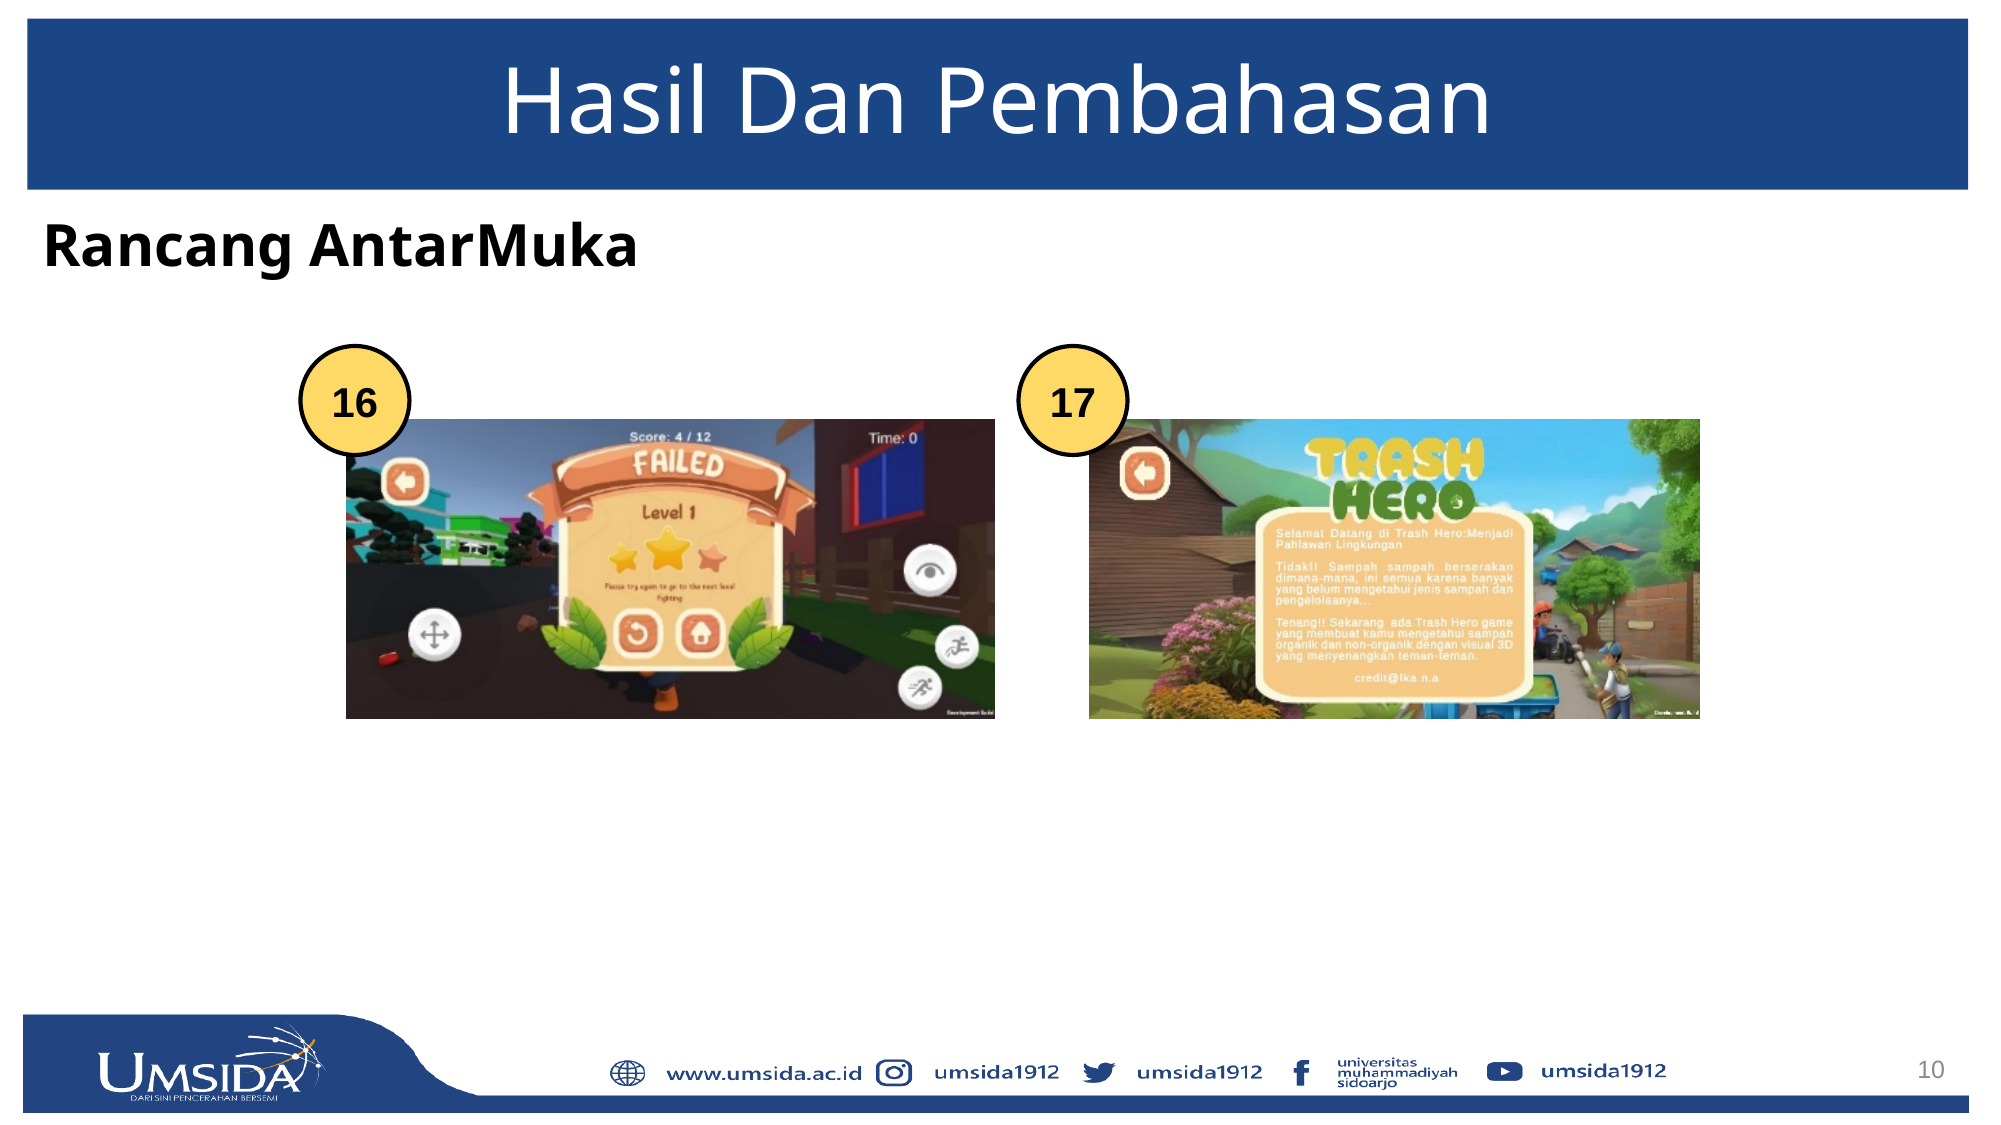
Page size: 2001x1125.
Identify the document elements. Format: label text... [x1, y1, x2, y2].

text_box 17 [1016, 343, 1130, 458]
list Rancang AntarMuka [27, 200, 738, 299]
picture [23, 18, 1969, 1113]
text_box 16 [298, 343, 412, 456]
title Hasil Dan Pembahasan [27, 18, 1969, 190]
